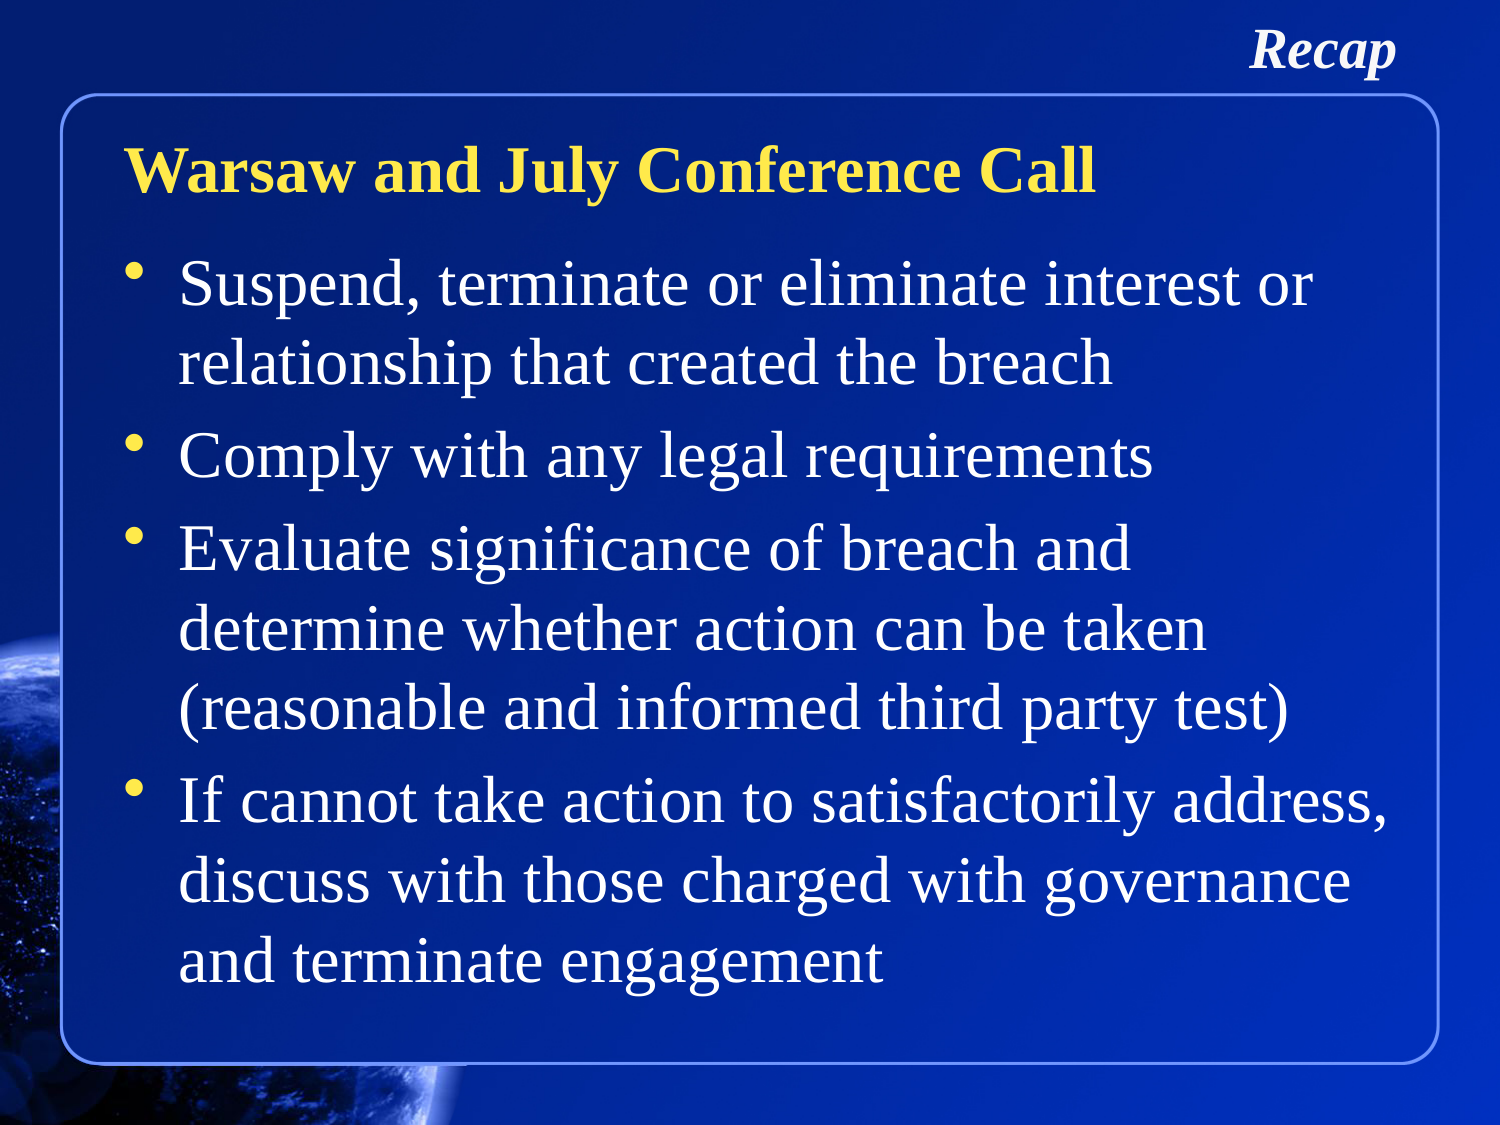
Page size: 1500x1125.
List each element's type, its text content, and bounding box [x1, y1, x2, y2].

list Warsaw and July Conference Call [107, 118, 1411, 215]
title Recap [149, 0, 1414, 92]
picture [0, 0, 1500, 1125]
list Suspend, terminate or eliminate interest or relationship that created the breach Comply with any legal requirements Evaluate significance of breach and determine whether action can be taken (reasonable and informed third party test) If cannot take action to satisfactorily address, discuss with those charged with governance and terminate engagement [107, 230, 1411, 1048]
